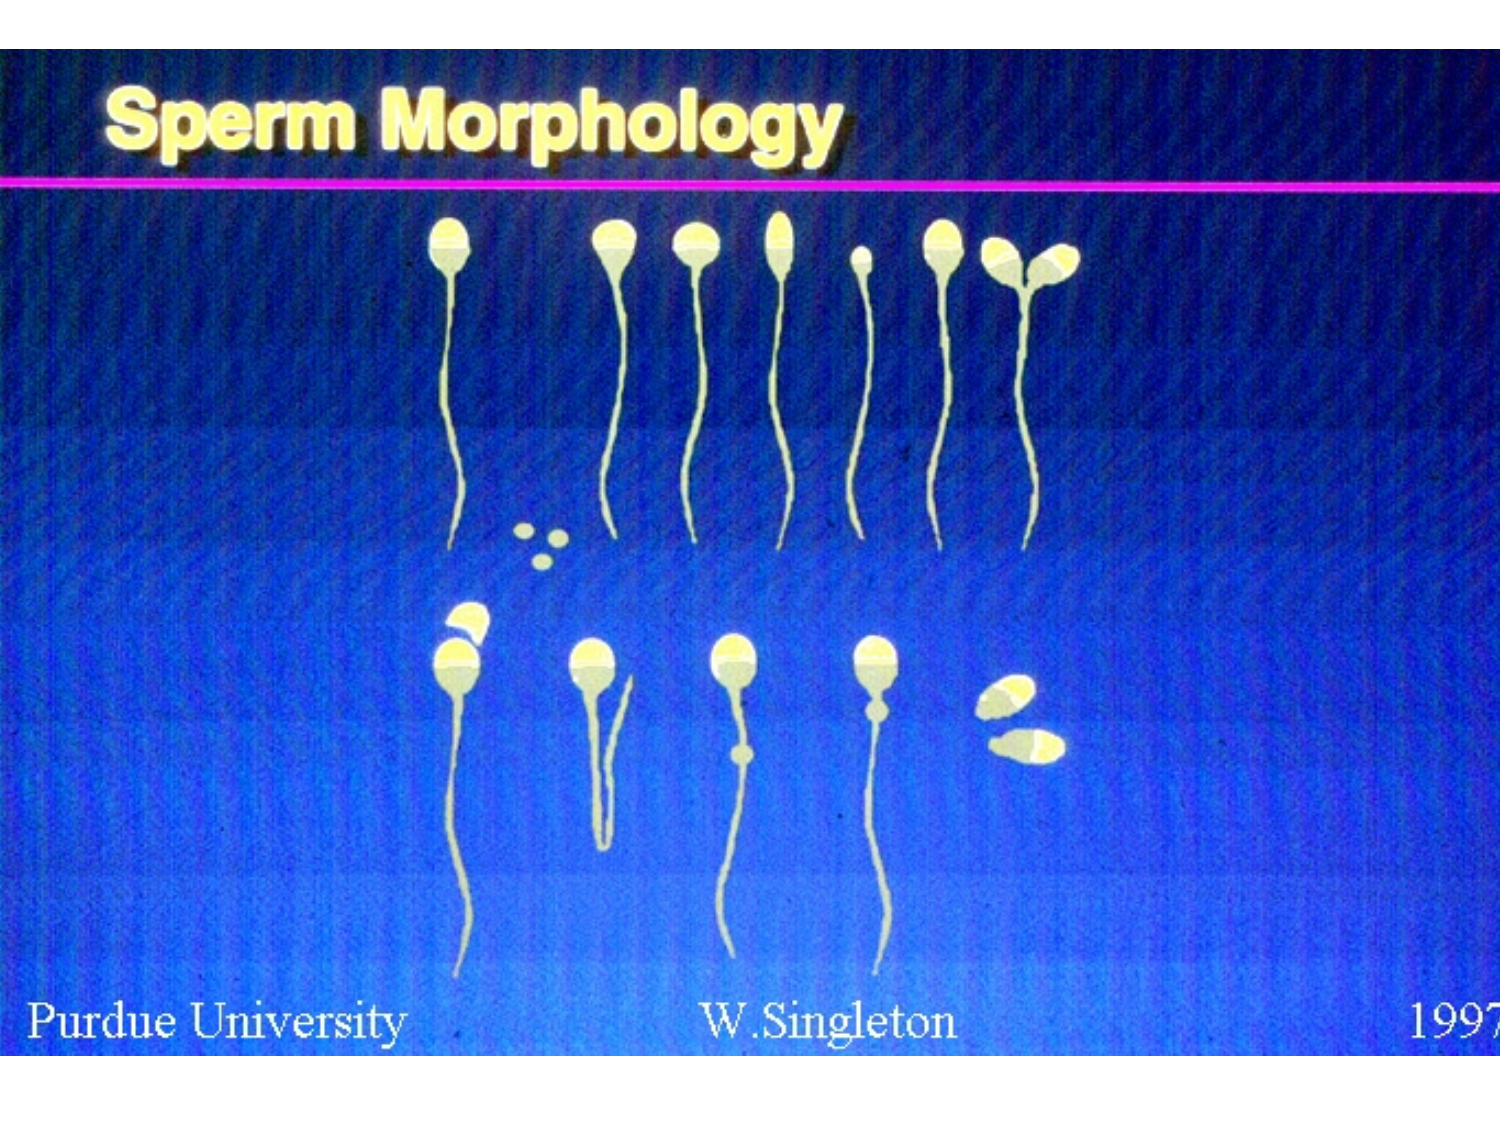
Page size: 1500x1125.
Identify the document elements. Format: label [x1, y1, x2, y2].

picture [0, 49, 1500, 1056]
